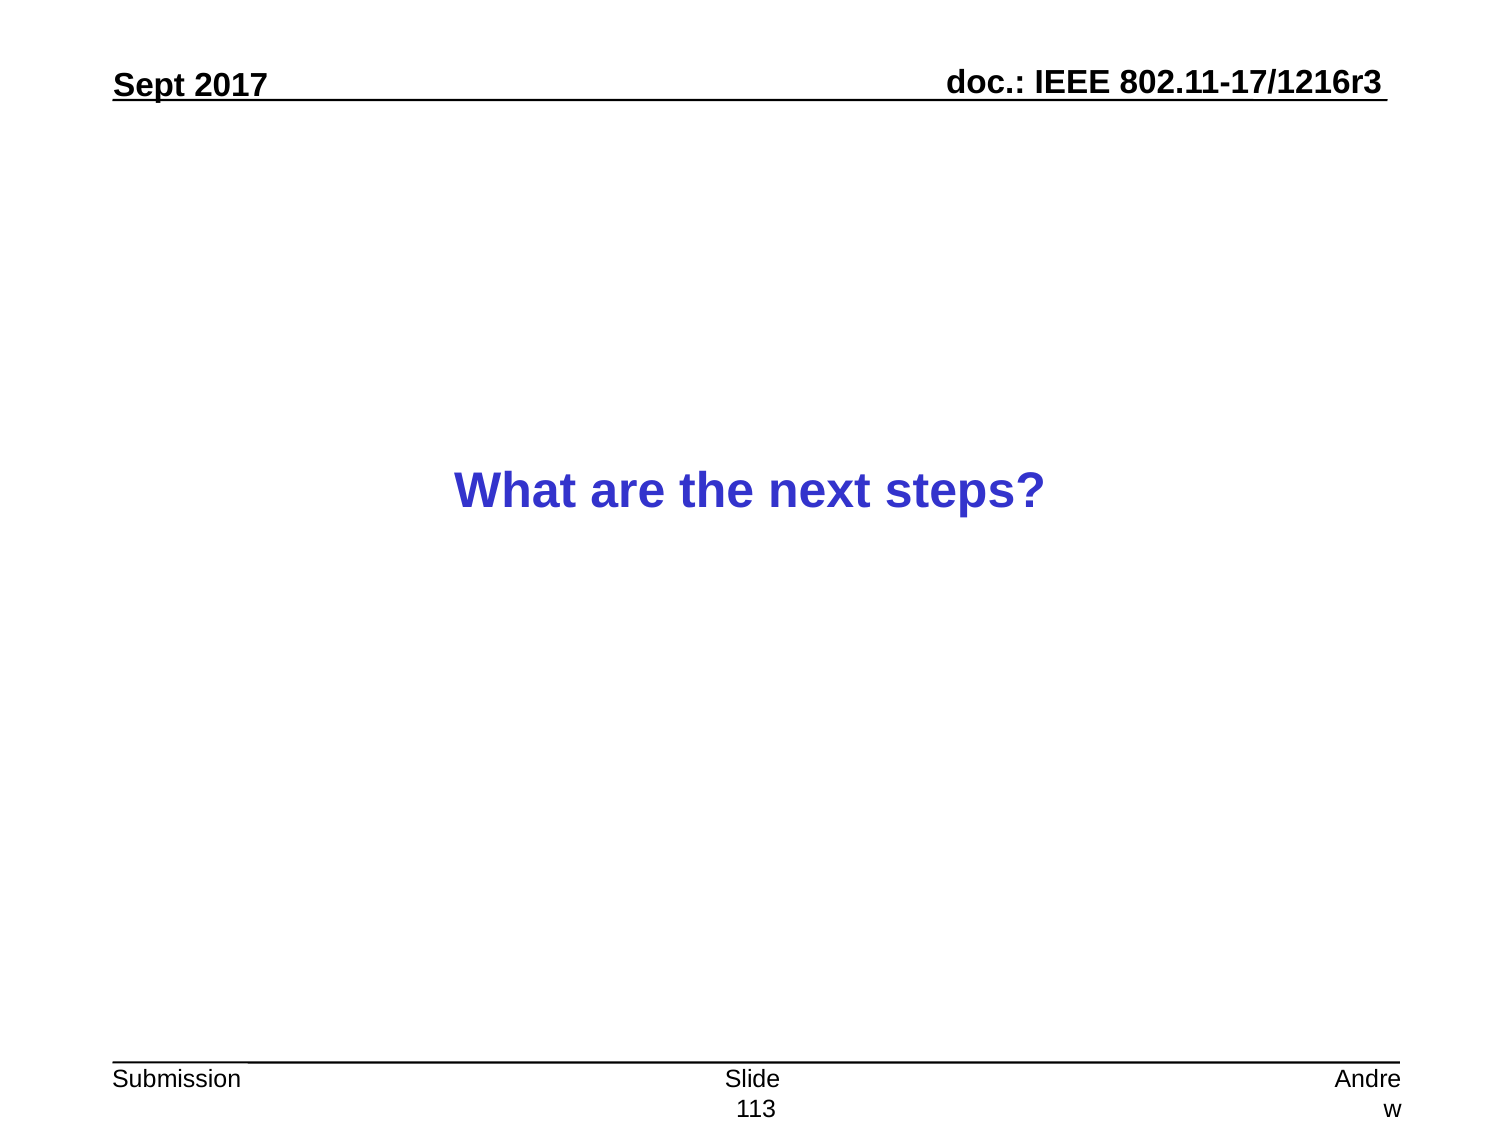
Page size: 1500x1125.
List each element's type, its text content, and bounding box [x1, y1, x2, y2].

slide_number Slide 113 [709, 1061, 803, 1093]
footer Andrew Myles, Cisco [1320, 1061, 1402, 1093]
list What are the next steps? [112, 324, 1388, 650]
